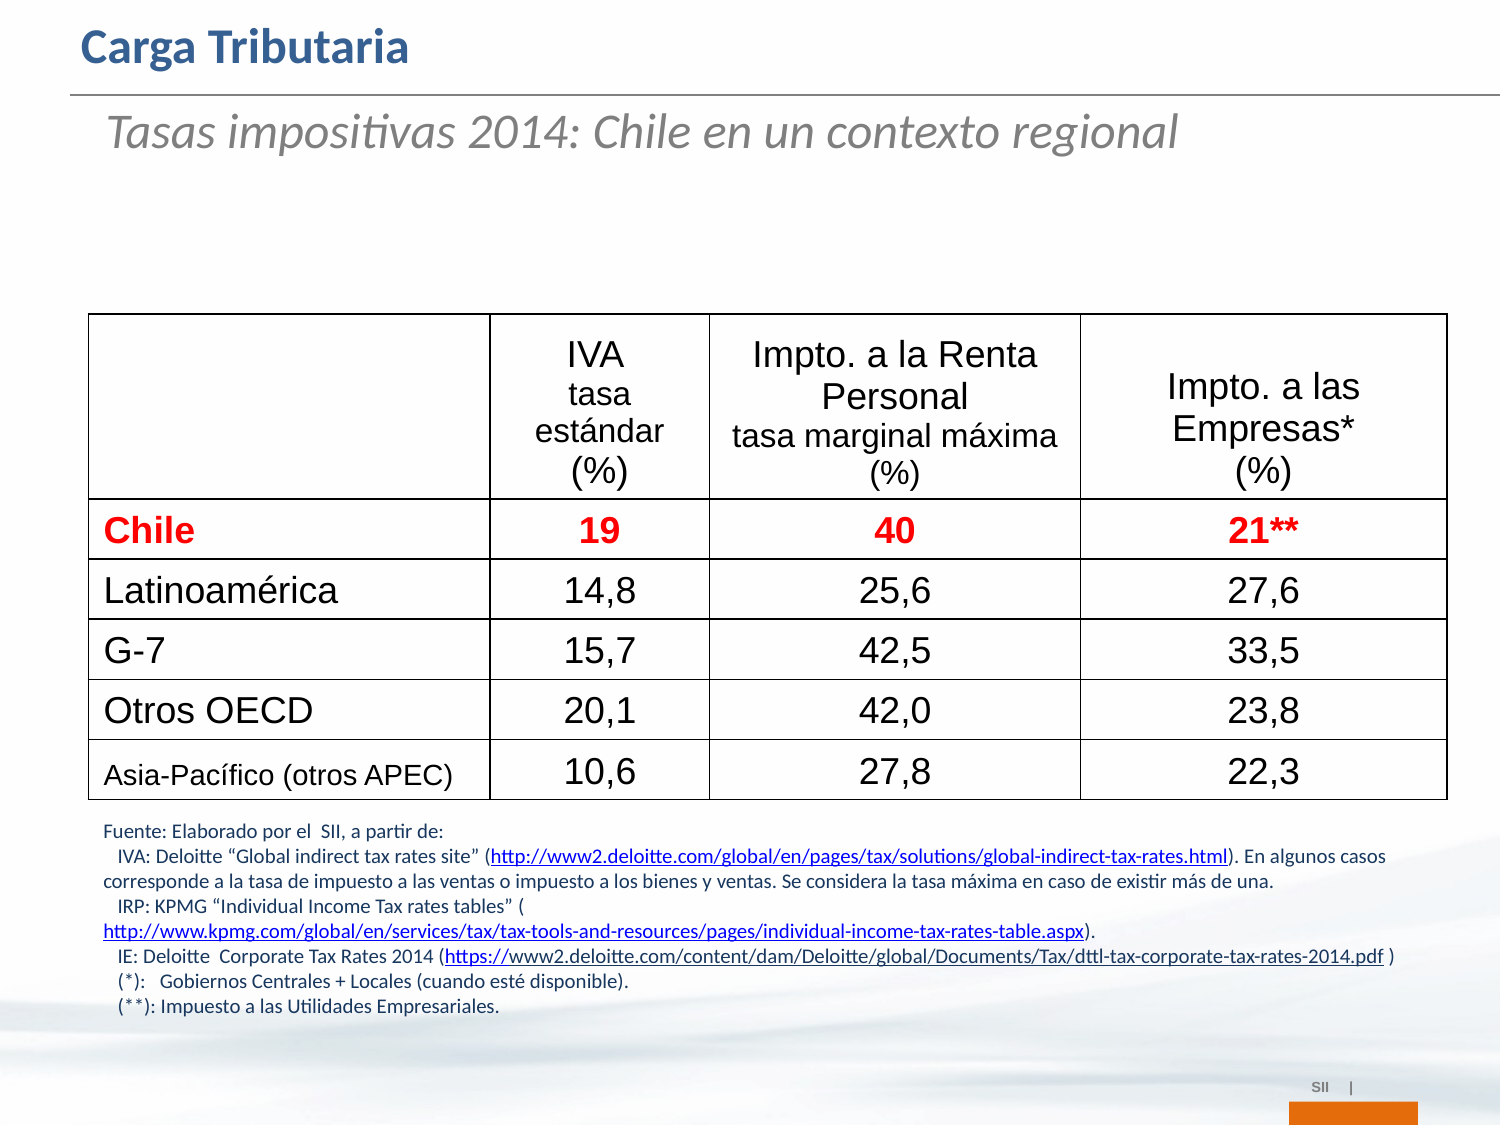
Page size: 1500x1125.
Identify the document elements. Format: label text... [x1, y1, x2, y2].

table_cell 27,6 [1081, 560, 1446, 618]
text_box Tasas impositivas 2014: Chile en un contexto regional [90, 102, 1195, 167]
table_header Impto. a la Renta Personal tasa marginal máxima (%) [710, 315, 1080, 498]
table_cell Otros OECD [89, 680, 489, 739]
table_cell 14,8 [491, 560, 709, 618]
table_cell G-7 [89, 620, 489, 679]
table_cell 42,0 [710, 680, 1080, 739]
table_header [89, 315, 489, 498]
text_box [1287, 1099, 1420, 1125]
table_cell 22,3 [1081, 740, 1446, 799]
table_cell Latinoamérica [89, 560, 489, 618]
text_box Fuente: Elaborado por el SII, a partir de: IVA: Deloitte “Global indirect tax rates site” (http://www2.deloitte.com/global/en/pages/tax/solutions/global-indirect-tax-rates.html). En algunos casos corresponde a la tasa de impuesto a las ventas o impuesto a los bienes y ventas. Se considera la tasa máxima en caso de existir más de una. IRP: KPMG “Individual Income Tax rates tables” (http://www.kpmg.com/global/en/services/tax/tax-tools-and-resources/pages/individual-income-tax-rates-table.aspx). IE: Deloitte Corporate Tax Rates 2014 (https://www2.deloitte.com/content/dam/Deloitte/global/Documents/Tax/dttl-tax-corporate-tax-rates-2014.pdf ) (*): Gobiernos Centrales + Locales (cuando esté disponible). (**): Impuesto a las Utilidades Empresariales. [88, 810, 1447, 1026]
table_cell 27,8 [710, 740, 1080, 799]
table_cell Chile [89, 500, 489, 558]
table_cell 42,5 [710, 620, 1080, 679]
table_cell 40 [710, 500, 1080, 558]
table_cell 20,1 [491, 680, 709, 739]
table_header IVA tasa estándar (%) [491, 315, 709, 498]
table_cell 25,6 [710, 560, 1080, 618]
table_cell 10,6 [491, 740, 709, 799]
table_header Impto. a las Empresas* (%) [1081, 315, 1446, 498]
table_cell 33,5 [1081, 620, 1446, 679]
table_cell 19 [491, 500, 709, 558]
table_cell 15,7 [491, 620, 709, 679]
table_cell 23,8 [1081, 680, 1446, 739]
table_cell 21** [1081, 500, 1446, 558]
text_box SII | [1257, 1070, 1376, 1103]
text_box Carga Tributaria [66, 6, 425, 81]
table_cell Asia-Pacífico (otros APEC) [89, 740, 489, 799]
picture [0, 0, 1500, 1125]
